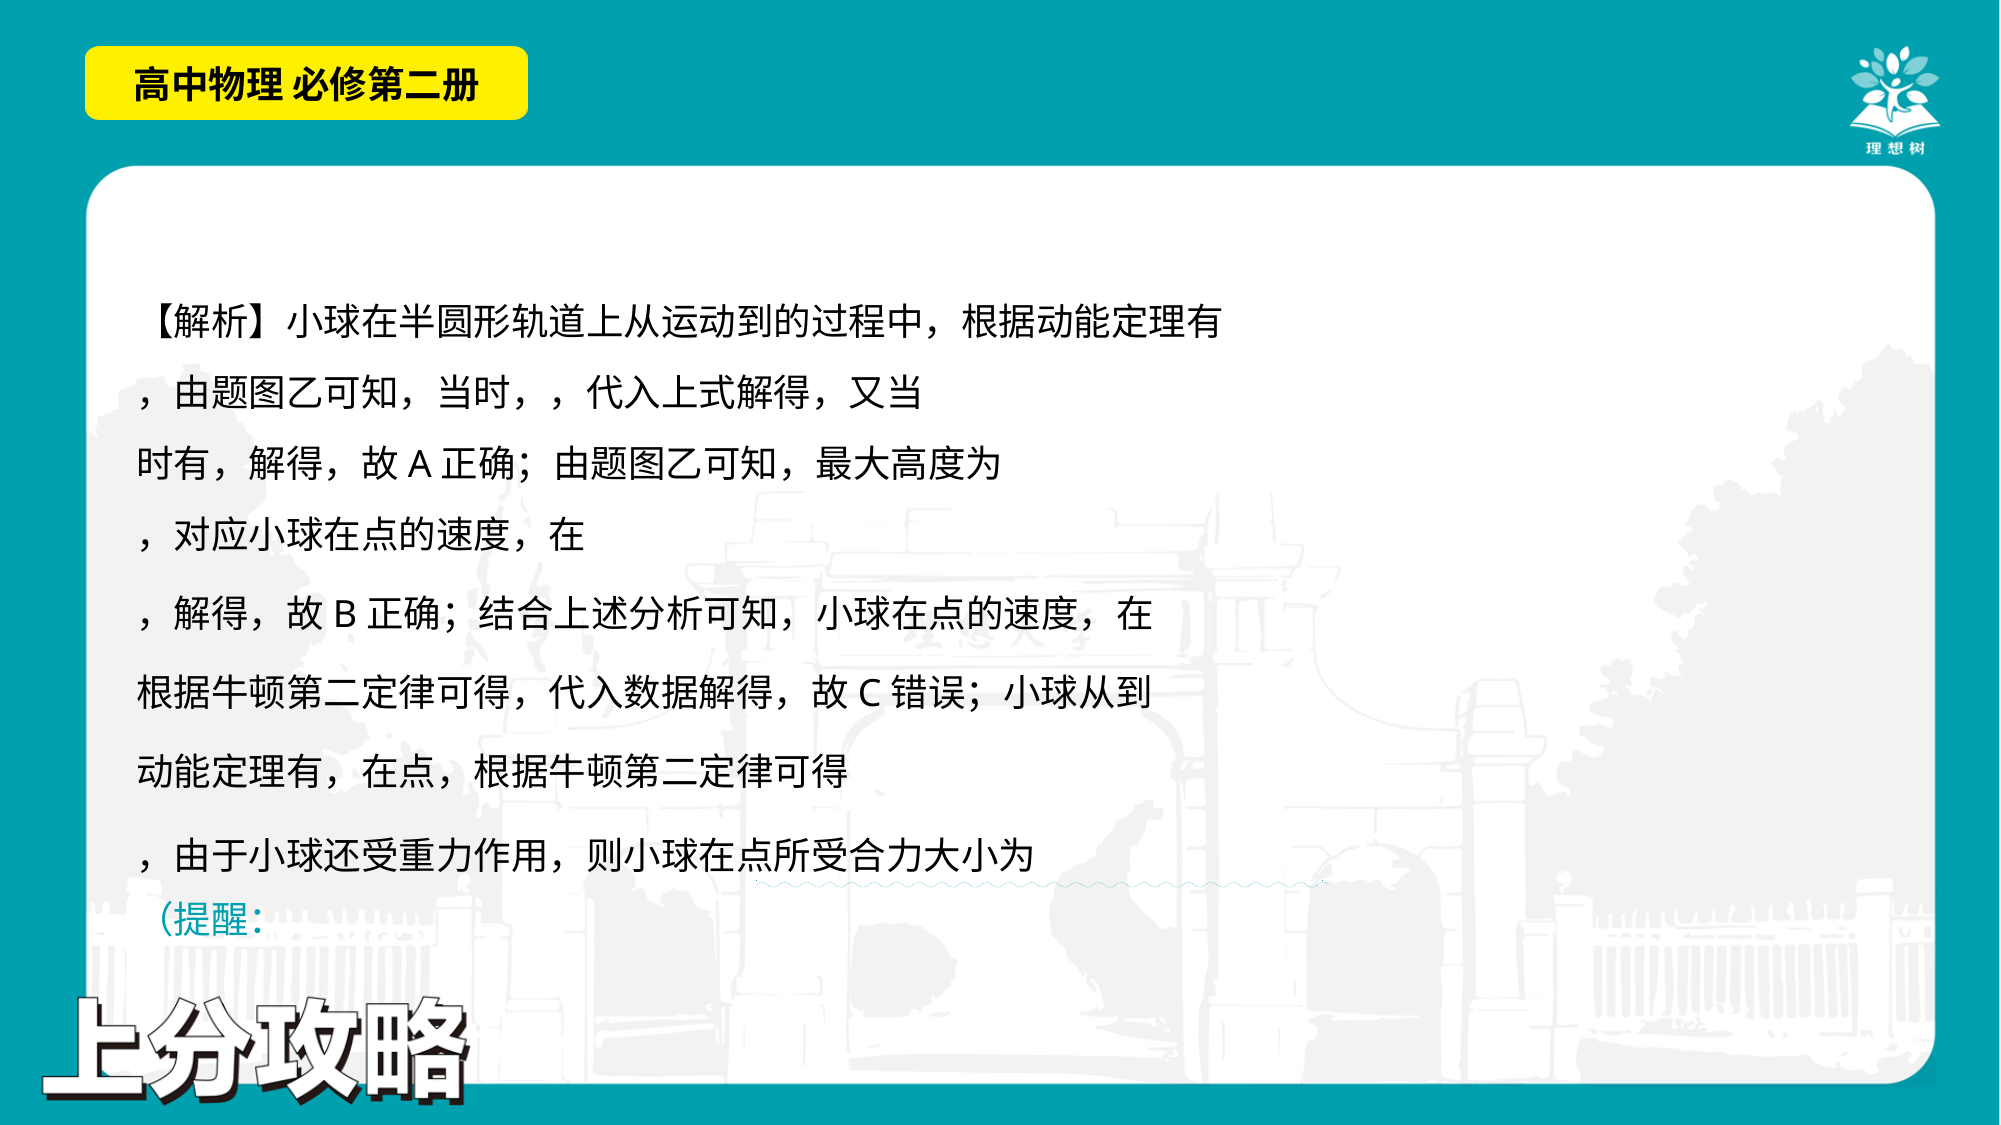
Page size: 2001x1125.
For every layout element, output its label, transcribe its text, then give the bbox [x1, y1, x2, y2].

text_box . . [755, 792, 1830, 878]
picture [0, 0, 2000, 1125]
